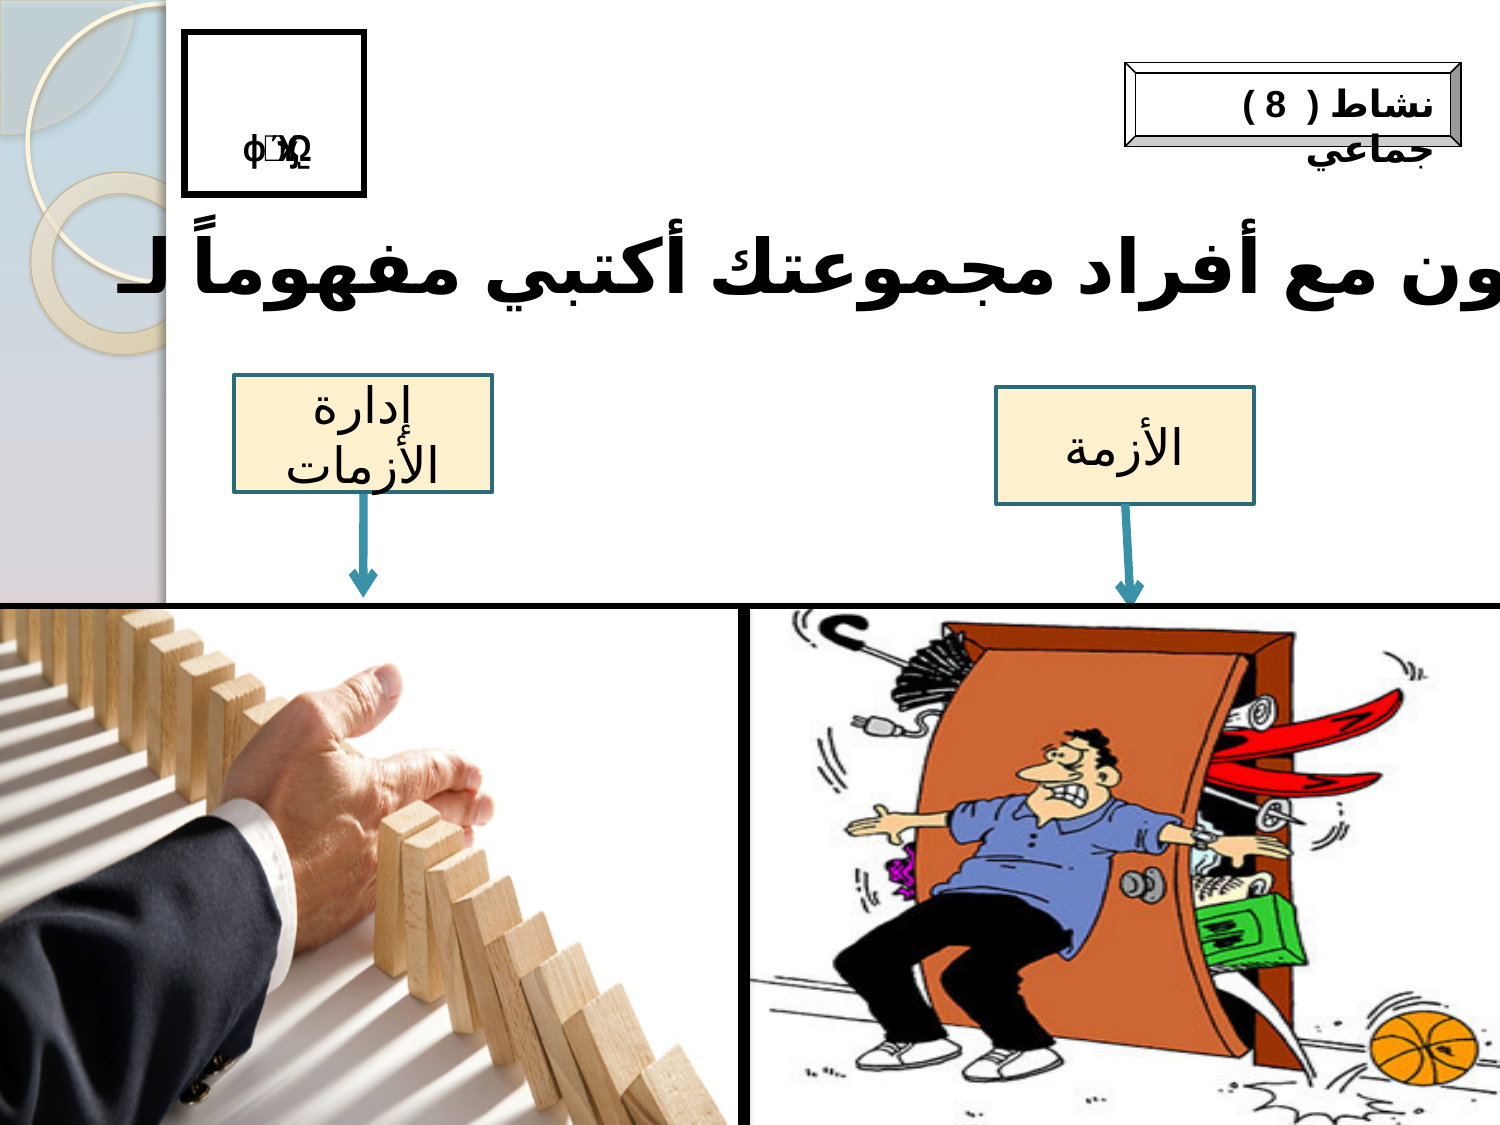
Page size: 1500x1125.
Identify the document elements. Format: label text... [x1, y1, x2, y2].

text_box إدارة الأزمات [232, 373, 494, 494]
text_box الأزمة [994, 385, 1256, 506]
picture [749, 609, 1500, 1125]
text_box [1075, 553, 1181, 560]
picture [187, 34, 362, 192]
text_box بالتعاون مع أفراد مجموعتك أكتبي مفهوماً لـ [103, 210, 1500, 316]
picture [0, 609, 739, 1125]
text_box نشاط ( 8 ) جماعي [1125, 62, 1461, 147]
